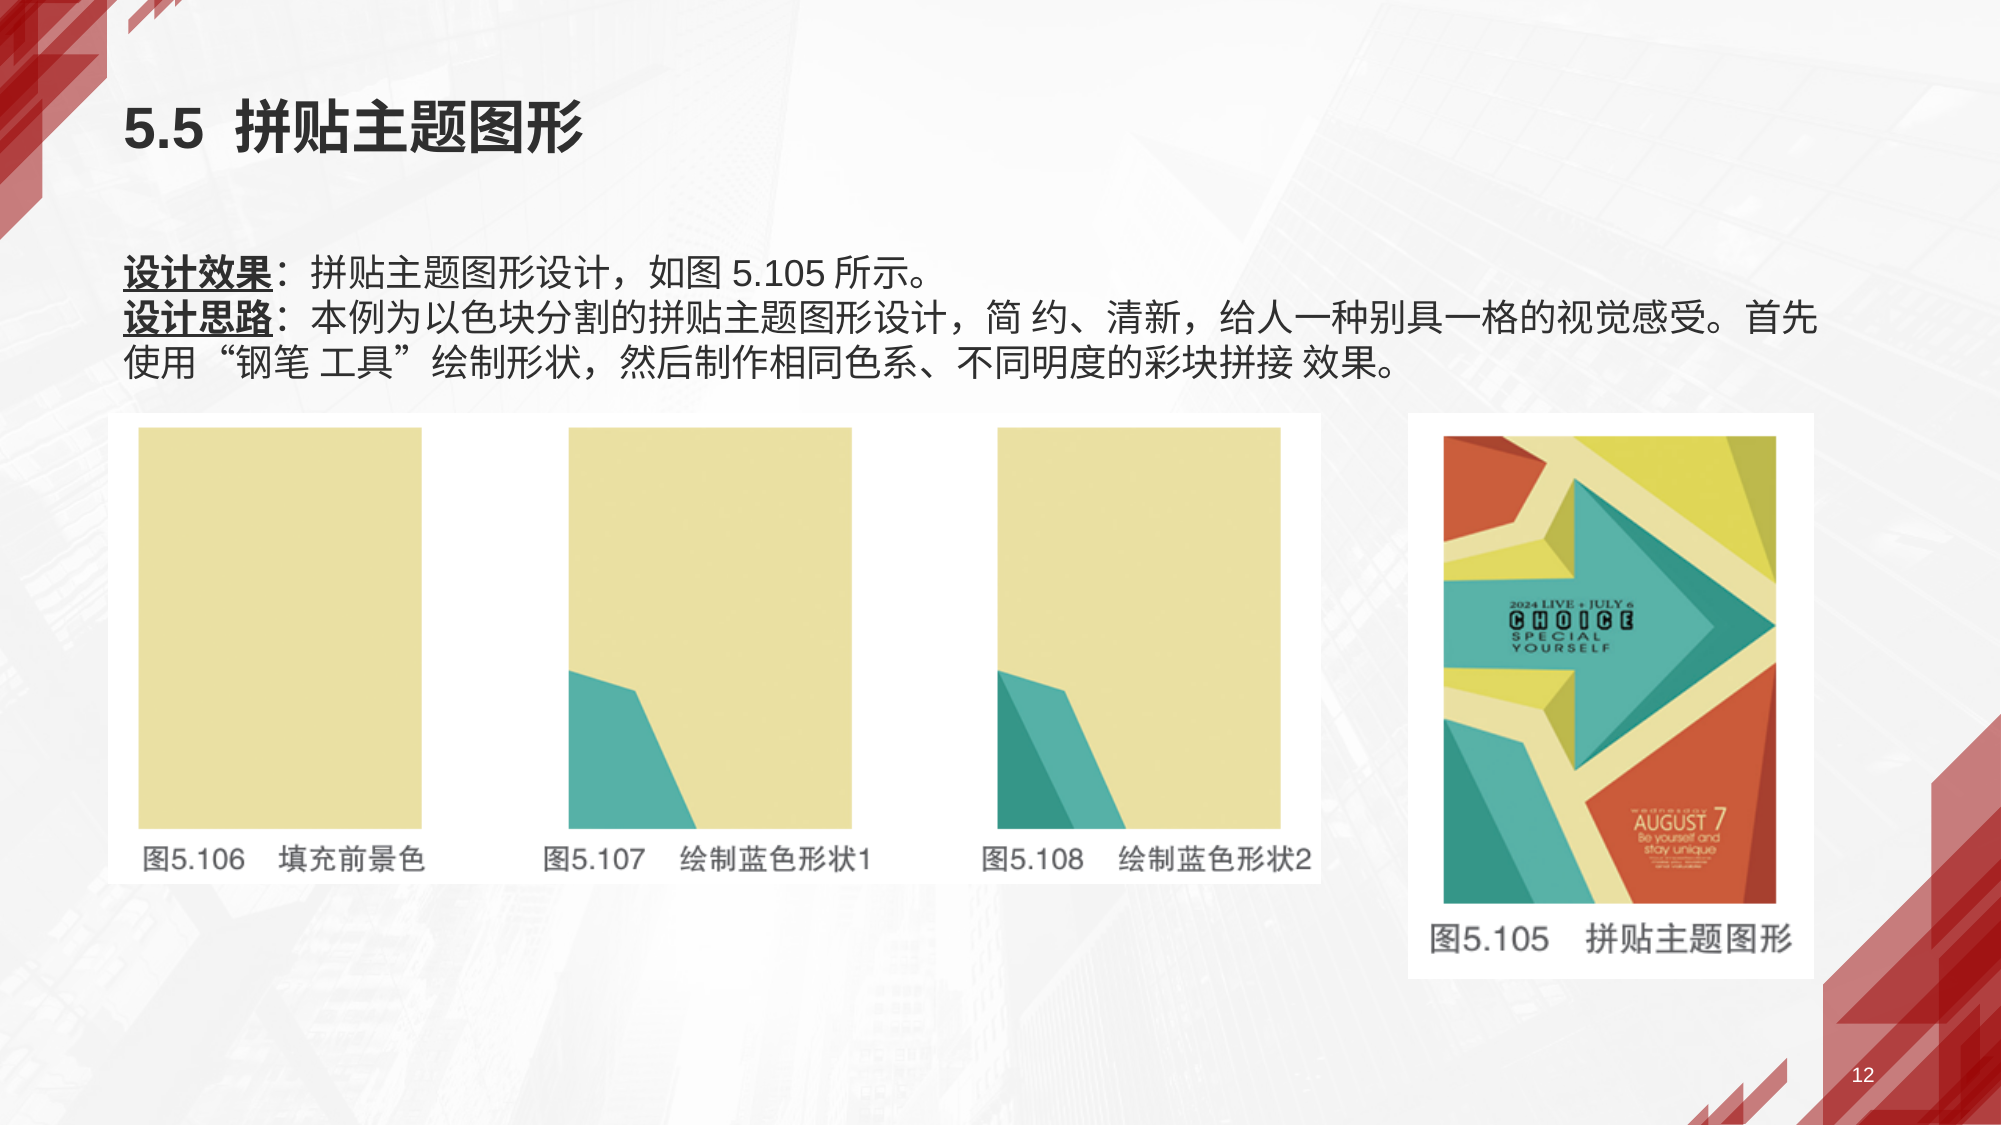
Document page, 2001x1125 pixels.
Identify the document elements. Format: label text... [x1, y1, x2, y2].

picture [108, 413, 1321, 884]
slide_number 12 [1452, 1056, 1890, 1092]
title 5.5 拼贴主题图形 [108, 81, 1890, 169]
picture [1408, 413, 1814, 980]
text_box 设计效果：拼贴主题图形设计，如图5.105所示。 设计思路：本例为以色块分割的拼贴主题图形设计，简 约、清新，给人一种别具一格的视觉感受。首先使用“钢笔 工具”绘制形状，然后制作相同色系、不同明度的彩块拼接 效果。 [108, 241, 1867, 392]
